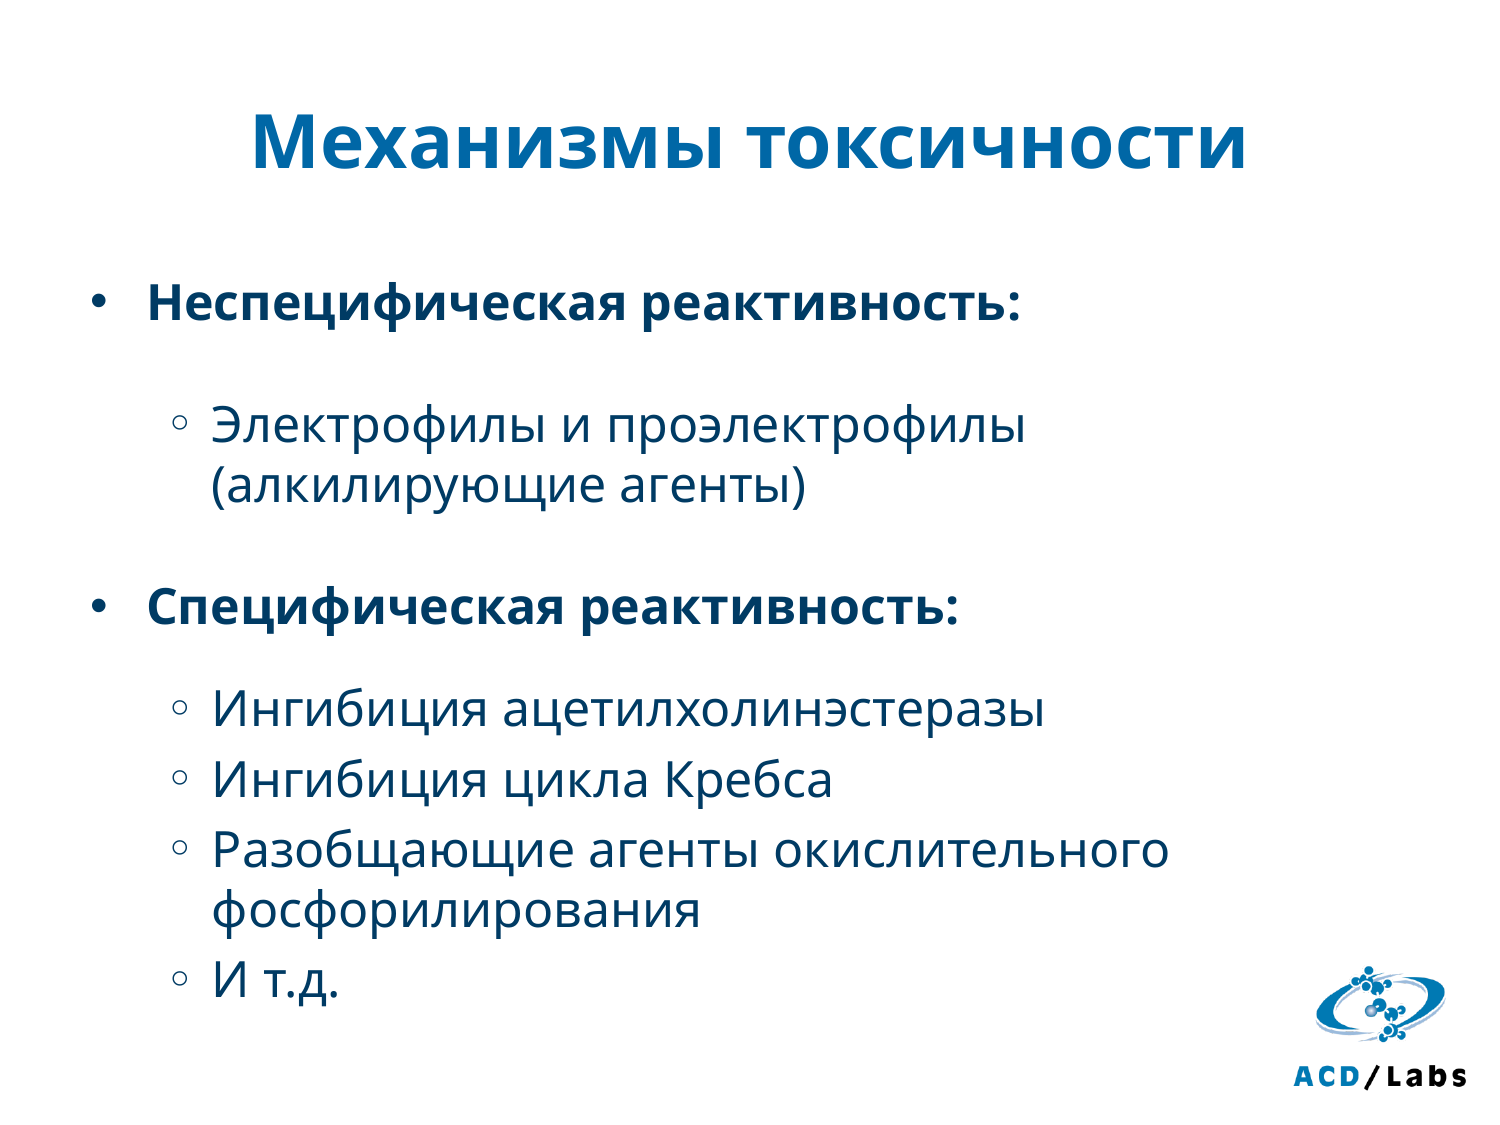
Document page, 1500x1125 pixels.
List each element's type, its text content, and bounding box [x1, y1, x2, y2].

title Механизмы токсичности [74, 44, 1426, 233]
picture [1385, 1006, 1397, 1012]
picture [1293, 964, 1471, 1101]
list Неспецифическая реактивность: Электрофилы и проэлектрофилы (алкилирующие агенты) Специфическая реактивность: Ингибиция ацетилхолинэстеразы Ингибиция цикла Кребса Разобщающие агенты окислительного фосфорилирования И т.д. [74, 262, 1426, 1006]
